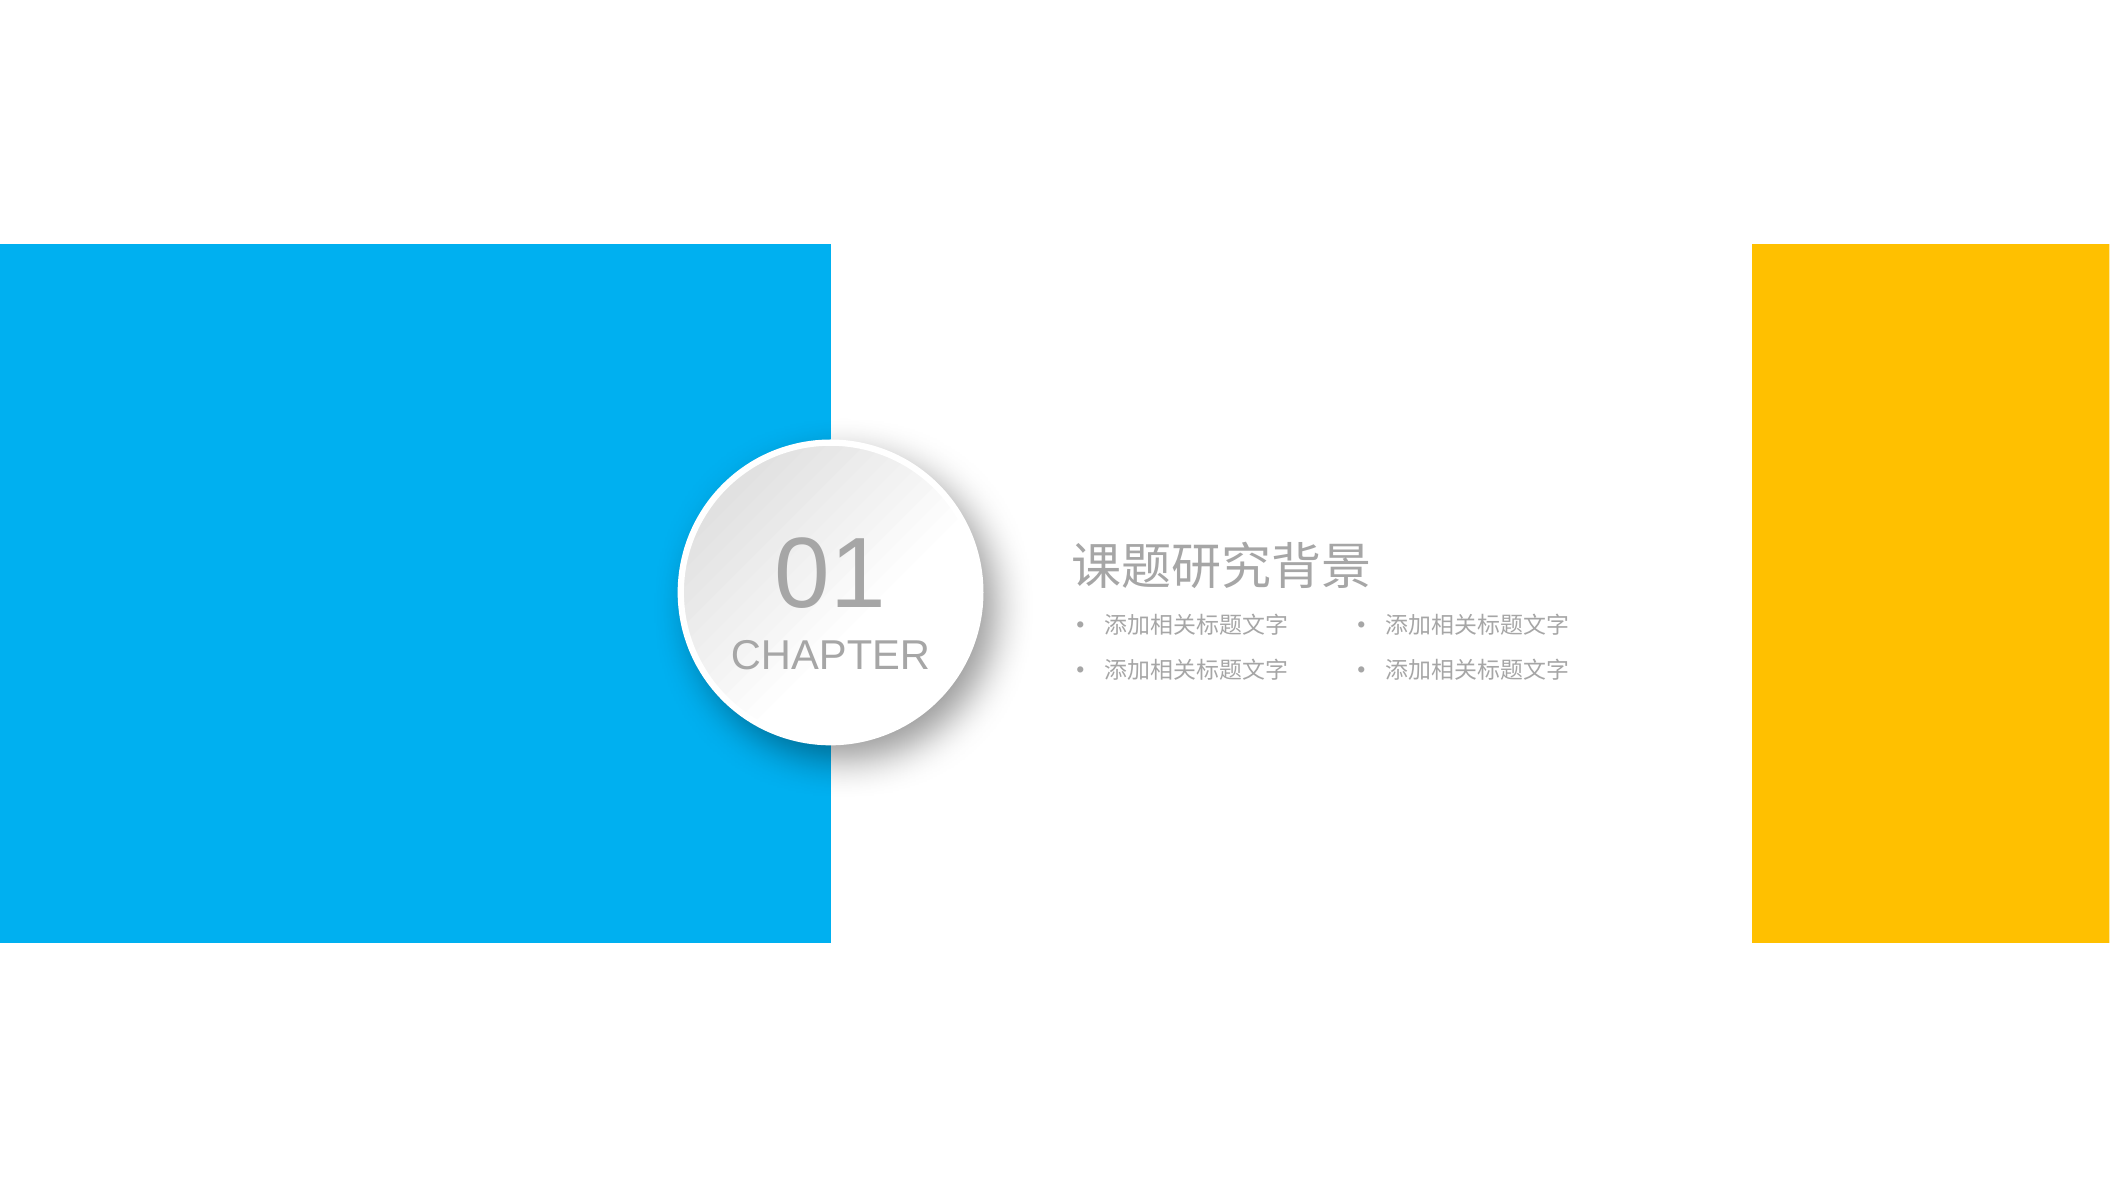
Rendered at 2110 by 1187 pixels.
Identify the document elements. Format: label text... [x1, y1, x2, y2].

text_box 添加相关标题文字 [1342, 603, 1585, 646]
text_box [1751, 243, 2110, 943]
text_box 课题研究背景 [1071, 534, 1595, 595]
text_box 添加相关标题文字 [1061, 603, 1304, 646]
text_box 添加相关标题文字 [1342, 648, 1585, 691]
text_box [679, 441, 982, 744]
text_box 添加相关标题文字 [1061, 648, 1304, 691]
text_box [0, 243, 832, 943]
text_box 01 CHAPTER [706, 507, 955, 678]
